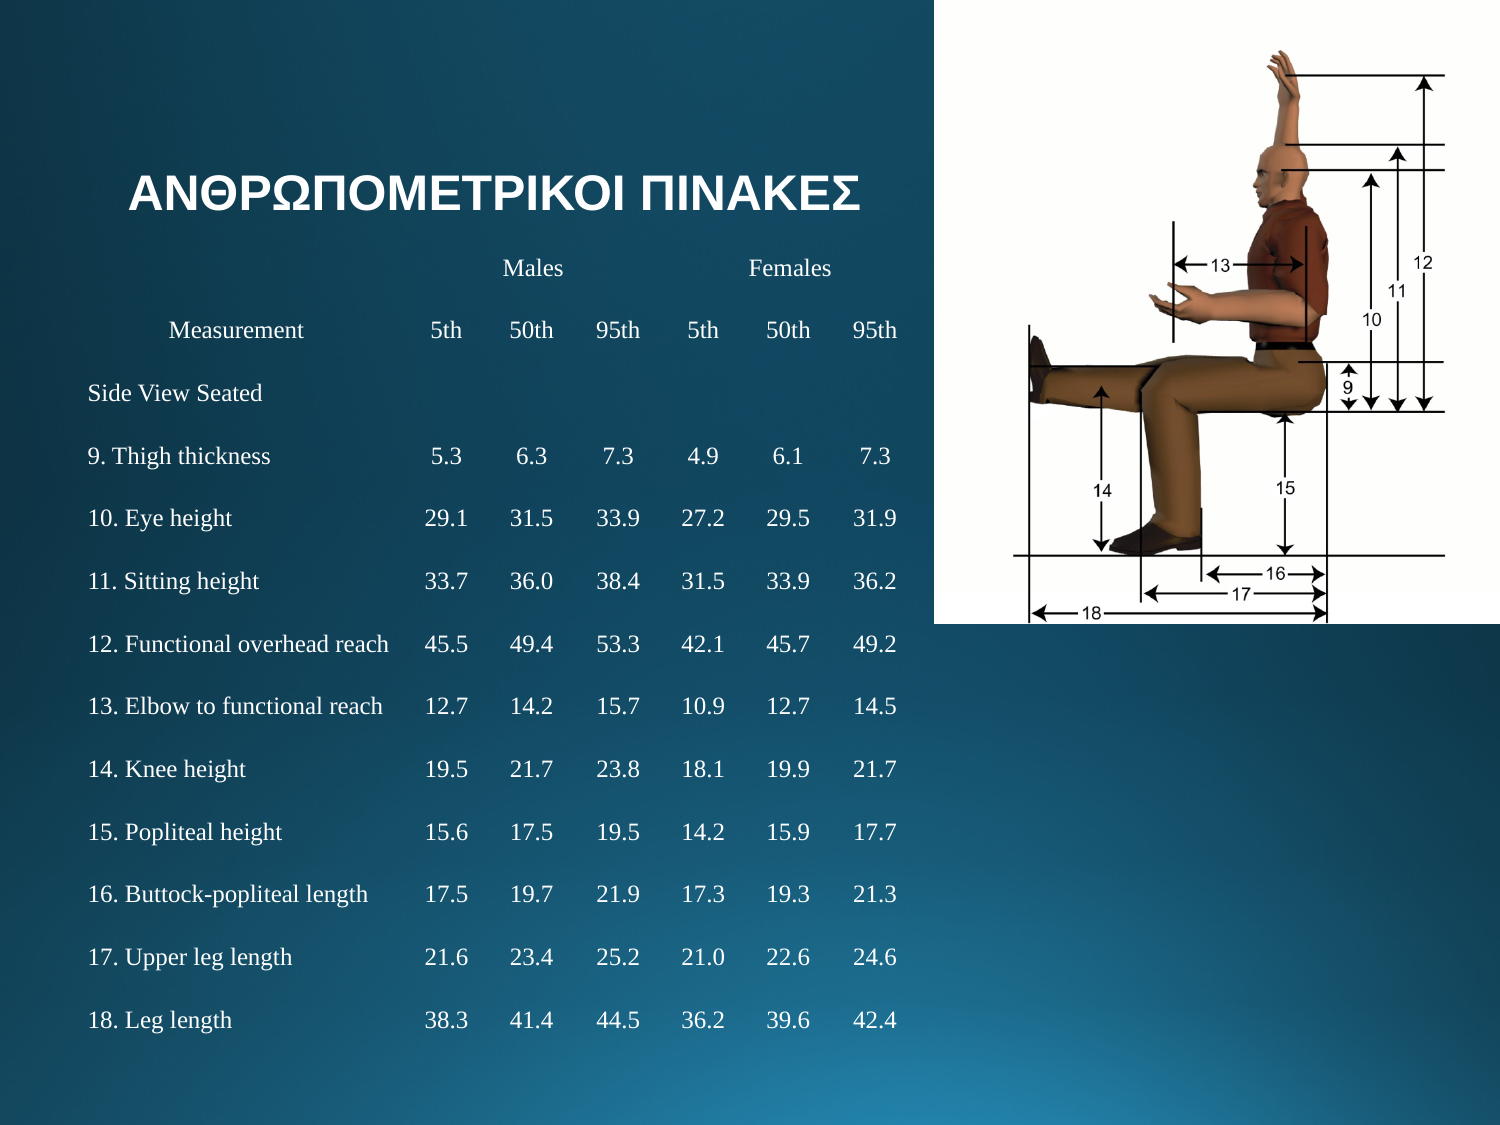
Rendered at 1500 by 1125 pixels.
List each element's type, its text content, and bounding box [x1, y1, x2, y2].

picture [0, 0, 1500, 1125]
title ΑΝΘΡΩΠΟΜΕΤΡΙΚΟΙ ΠΙΝΑΚΕΣ [112, 156, 934, 232]
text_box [70, 257, 923, 1076]
